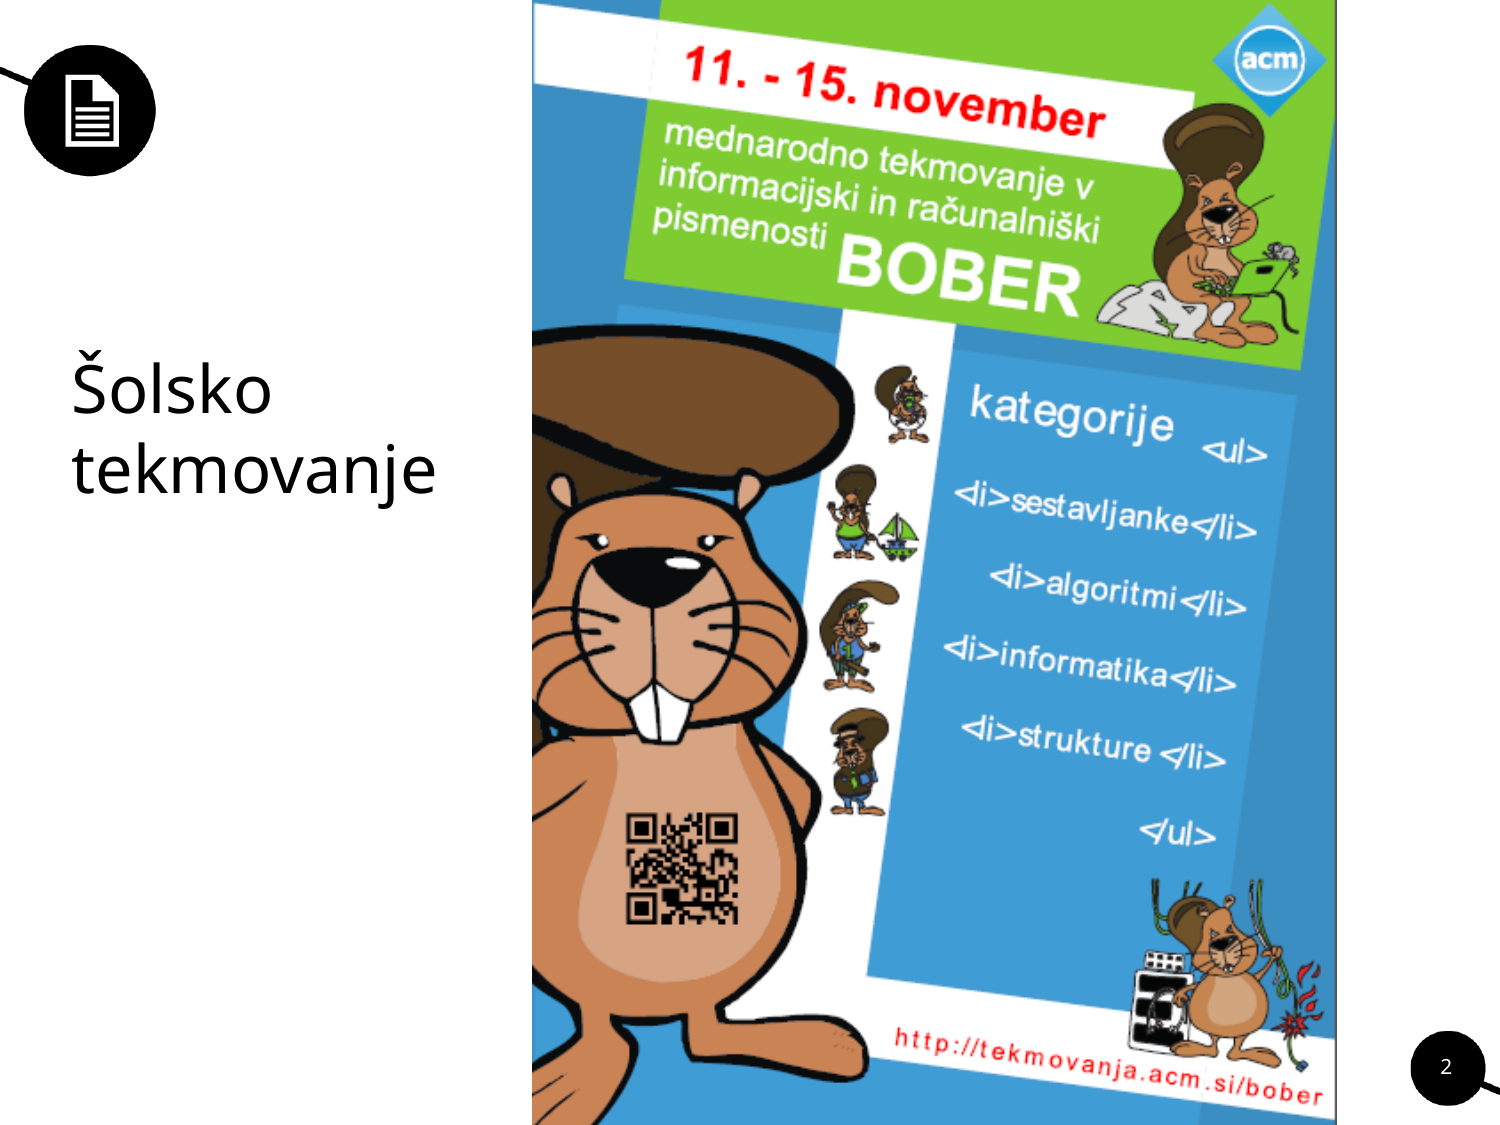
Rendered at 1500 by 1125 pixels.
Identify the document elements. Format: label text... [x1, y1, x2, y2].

title Šolsko tekmovanje [56, 231, 527, 624]
picture [0, 0, 1500, 1125]
slide_number 2 [1404, 1034, 1488, 1101]
